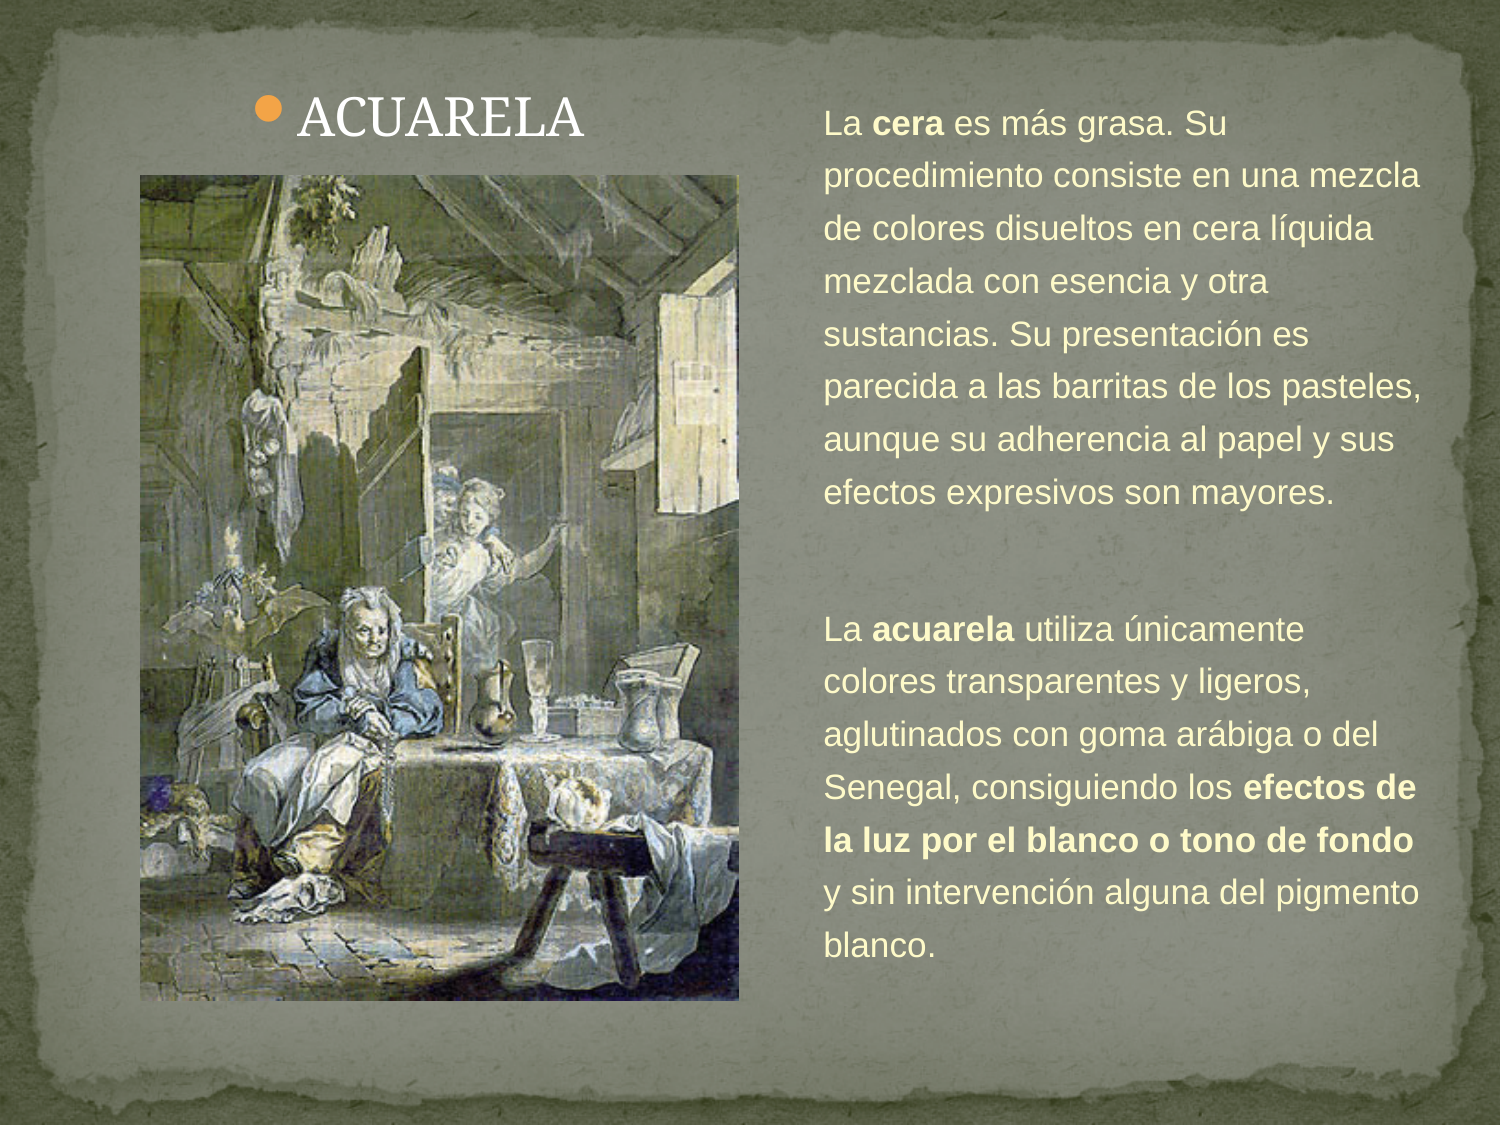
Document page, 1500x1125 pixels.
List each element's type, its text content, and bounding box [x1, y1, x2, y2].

picture [140, 175, 739, 1001]
list La cera es más grasa. Su procedimiento consiste en una mezcla de colores disueltos en cera líquida mezclada con esencia y otra sustancias. Su presentación es parecida a las barritas de los pasteles, aunque su adherencia al papel y sus efectos expresivos son mayores. La acuarela utiliza únicamente colores transparentes y ligeros, aglutinados con goma arábiga o del Senegal, consiguiendo los efectos de la luz por el blanco o tono de fondo y sin intervención alguna del pigmento blanco. [808, 82, 1438, 985]
list ACUARELA [75, 75, 762, 1013]
